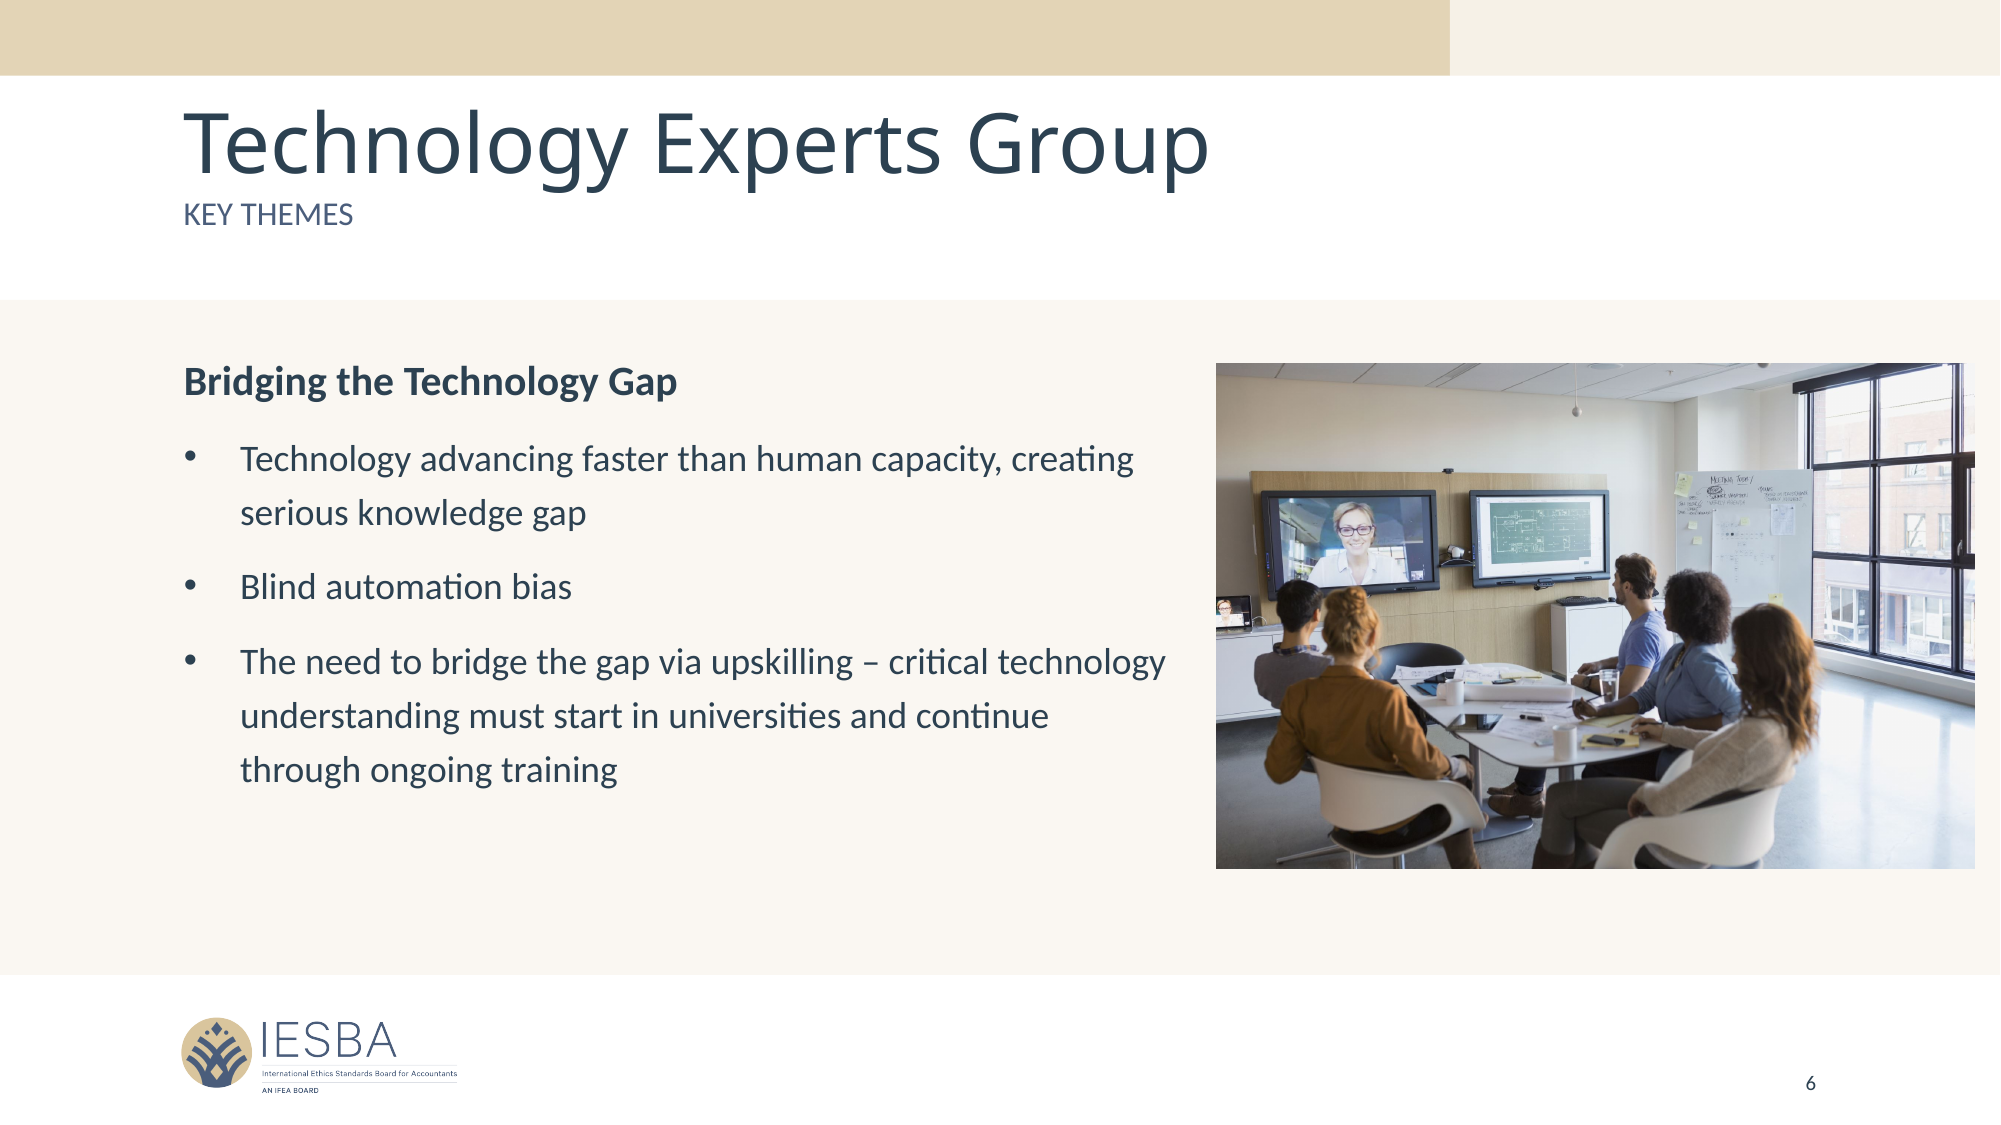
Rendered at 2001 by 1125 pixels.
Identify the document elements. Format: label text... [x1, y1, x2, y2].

picture [1215, 362, 1976, 870]
slide_number 6 [1760, 1039, 1832, 1125]
list Key themes [168, 189, 1832, 273]
picture [168, 1001, 475, 1111]
list Bridging the Technology Gap Technology advancing faster than human capacity, creating serious knowledge gap Blind automation bias The need to bridge the gap via upskilling – critical technology understanding must start in universities and continue through ongoing training [168, 336, 1186, 975]
title Technology Experts Group [168, 93, 1832, 185]
